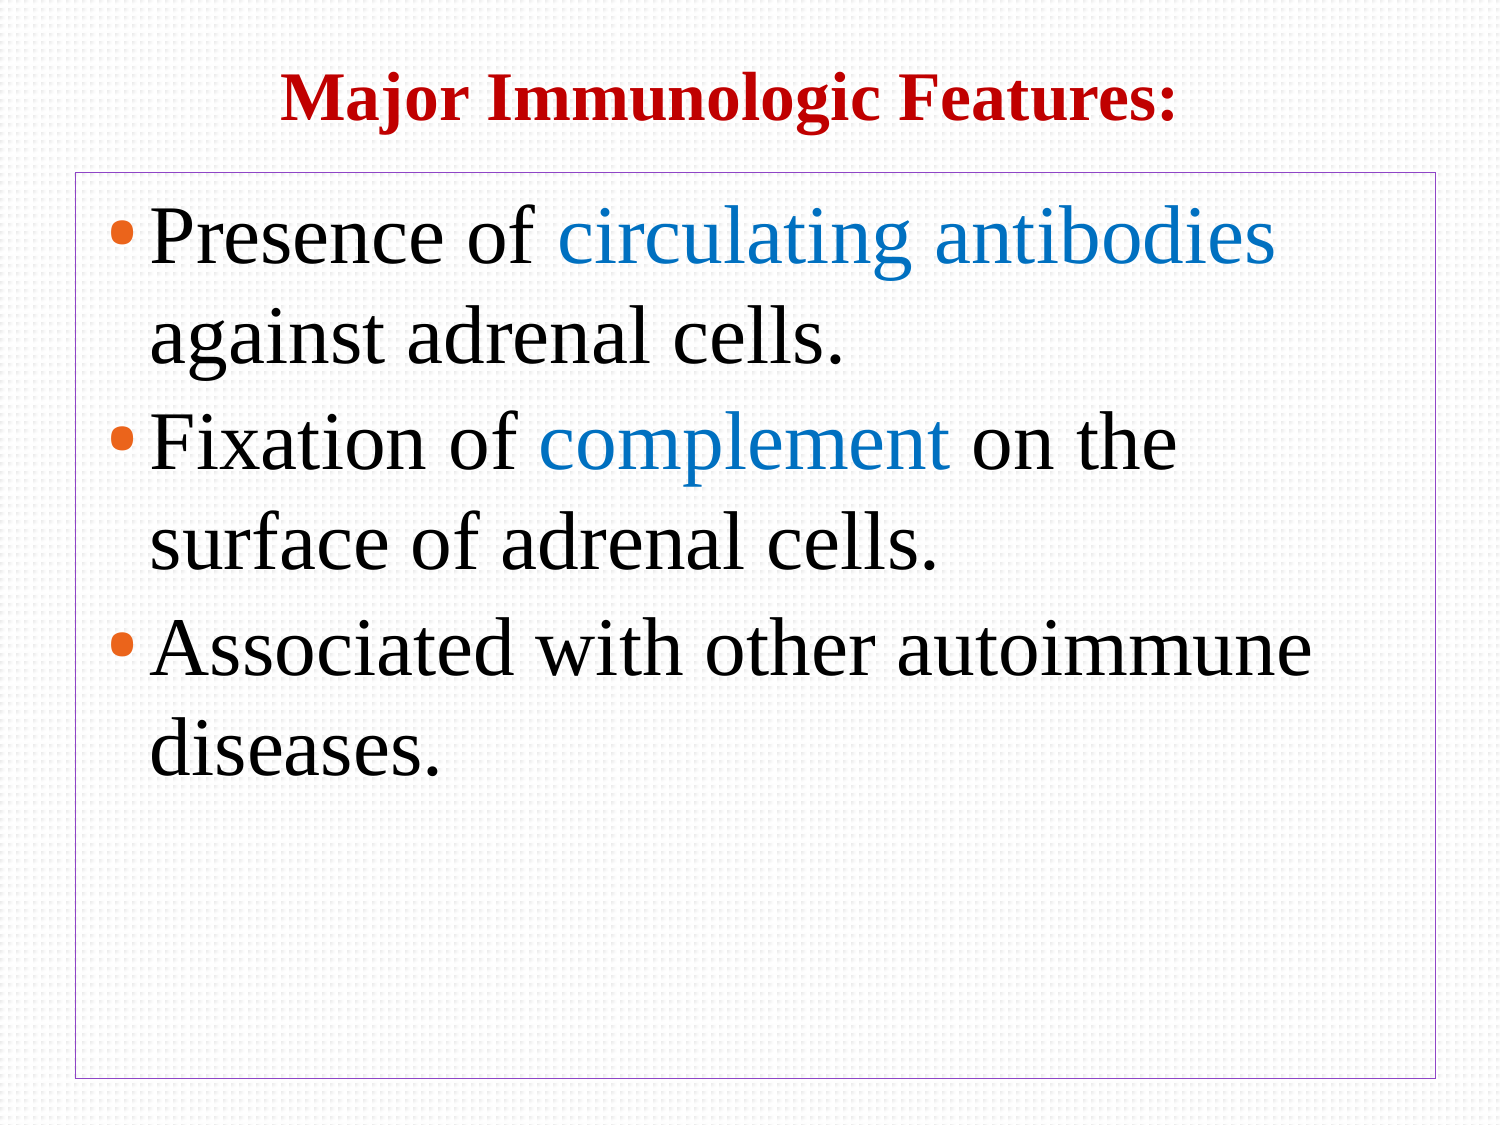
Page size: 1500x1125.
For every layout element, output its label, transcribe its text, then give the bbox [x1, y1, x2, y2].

list Presence of circulating antibodies against adrenal cells. Fixation of complement on the surface of adrenal cells. Associated with other autoimmune diseases. [75, 172, 1436, 1079]
title Major Immunologic Features: [64, 42, 1415, 218]
